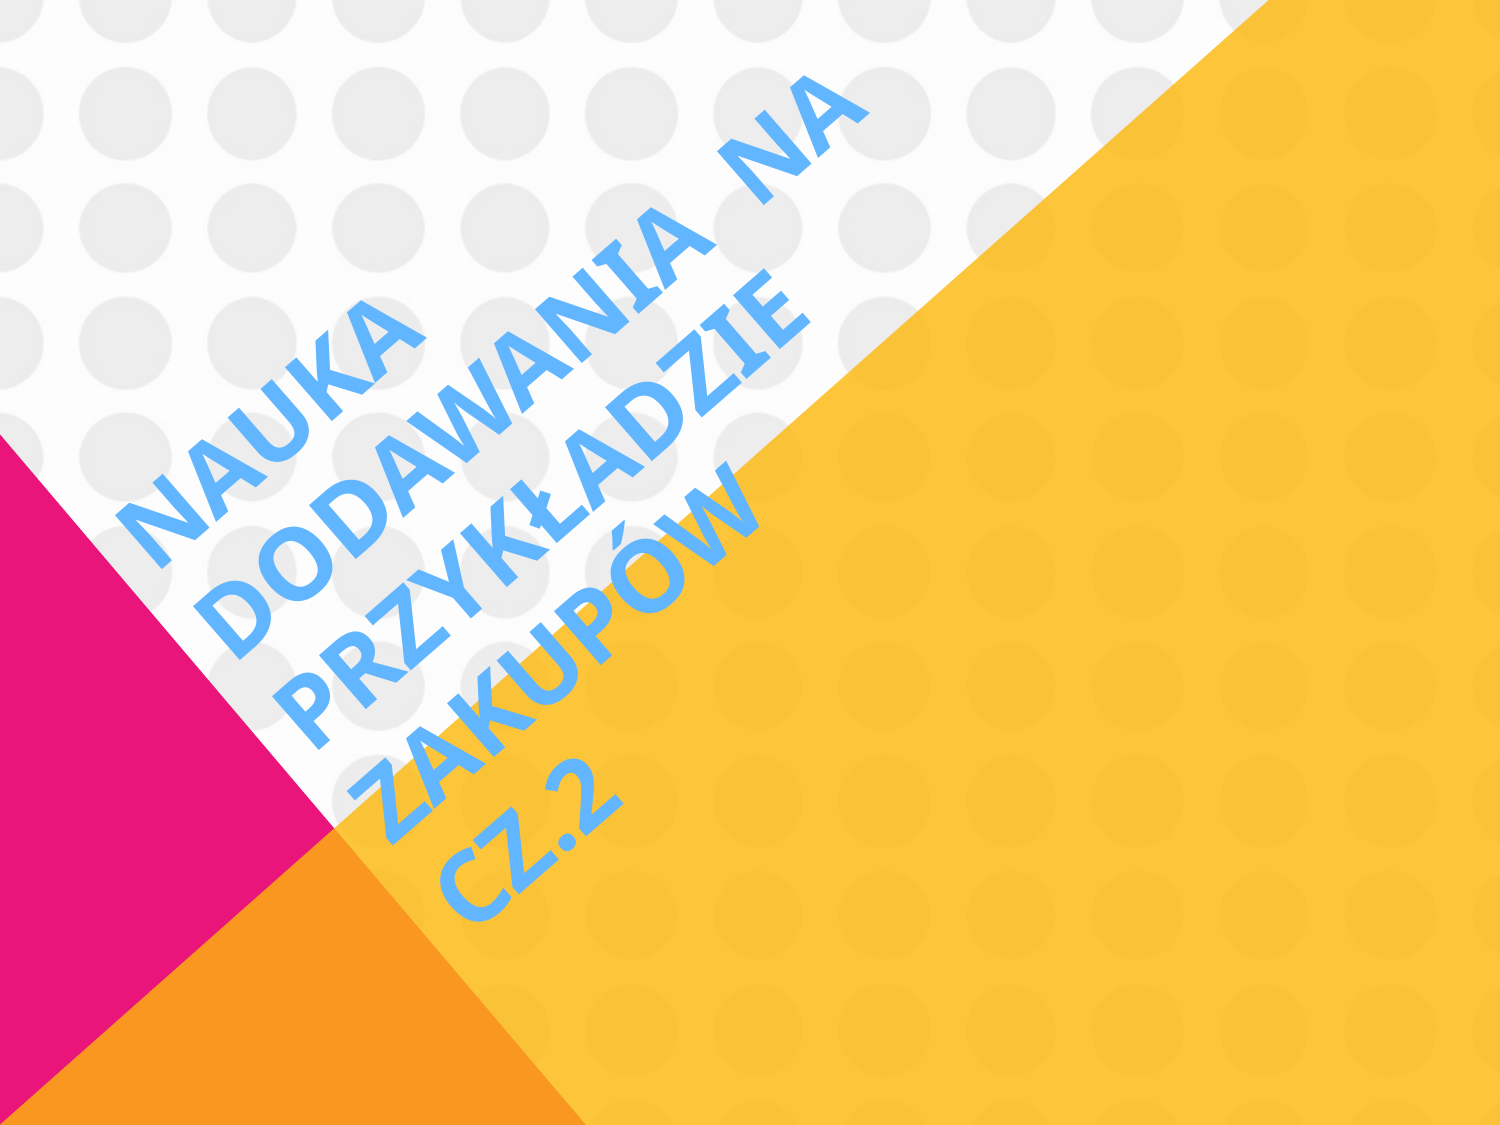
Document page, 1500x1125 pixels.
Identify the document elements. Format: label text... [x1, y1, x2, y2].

title Nauka dodawania na przykładzie zakupów cz.2 [395, 267, 1225, 1025]
